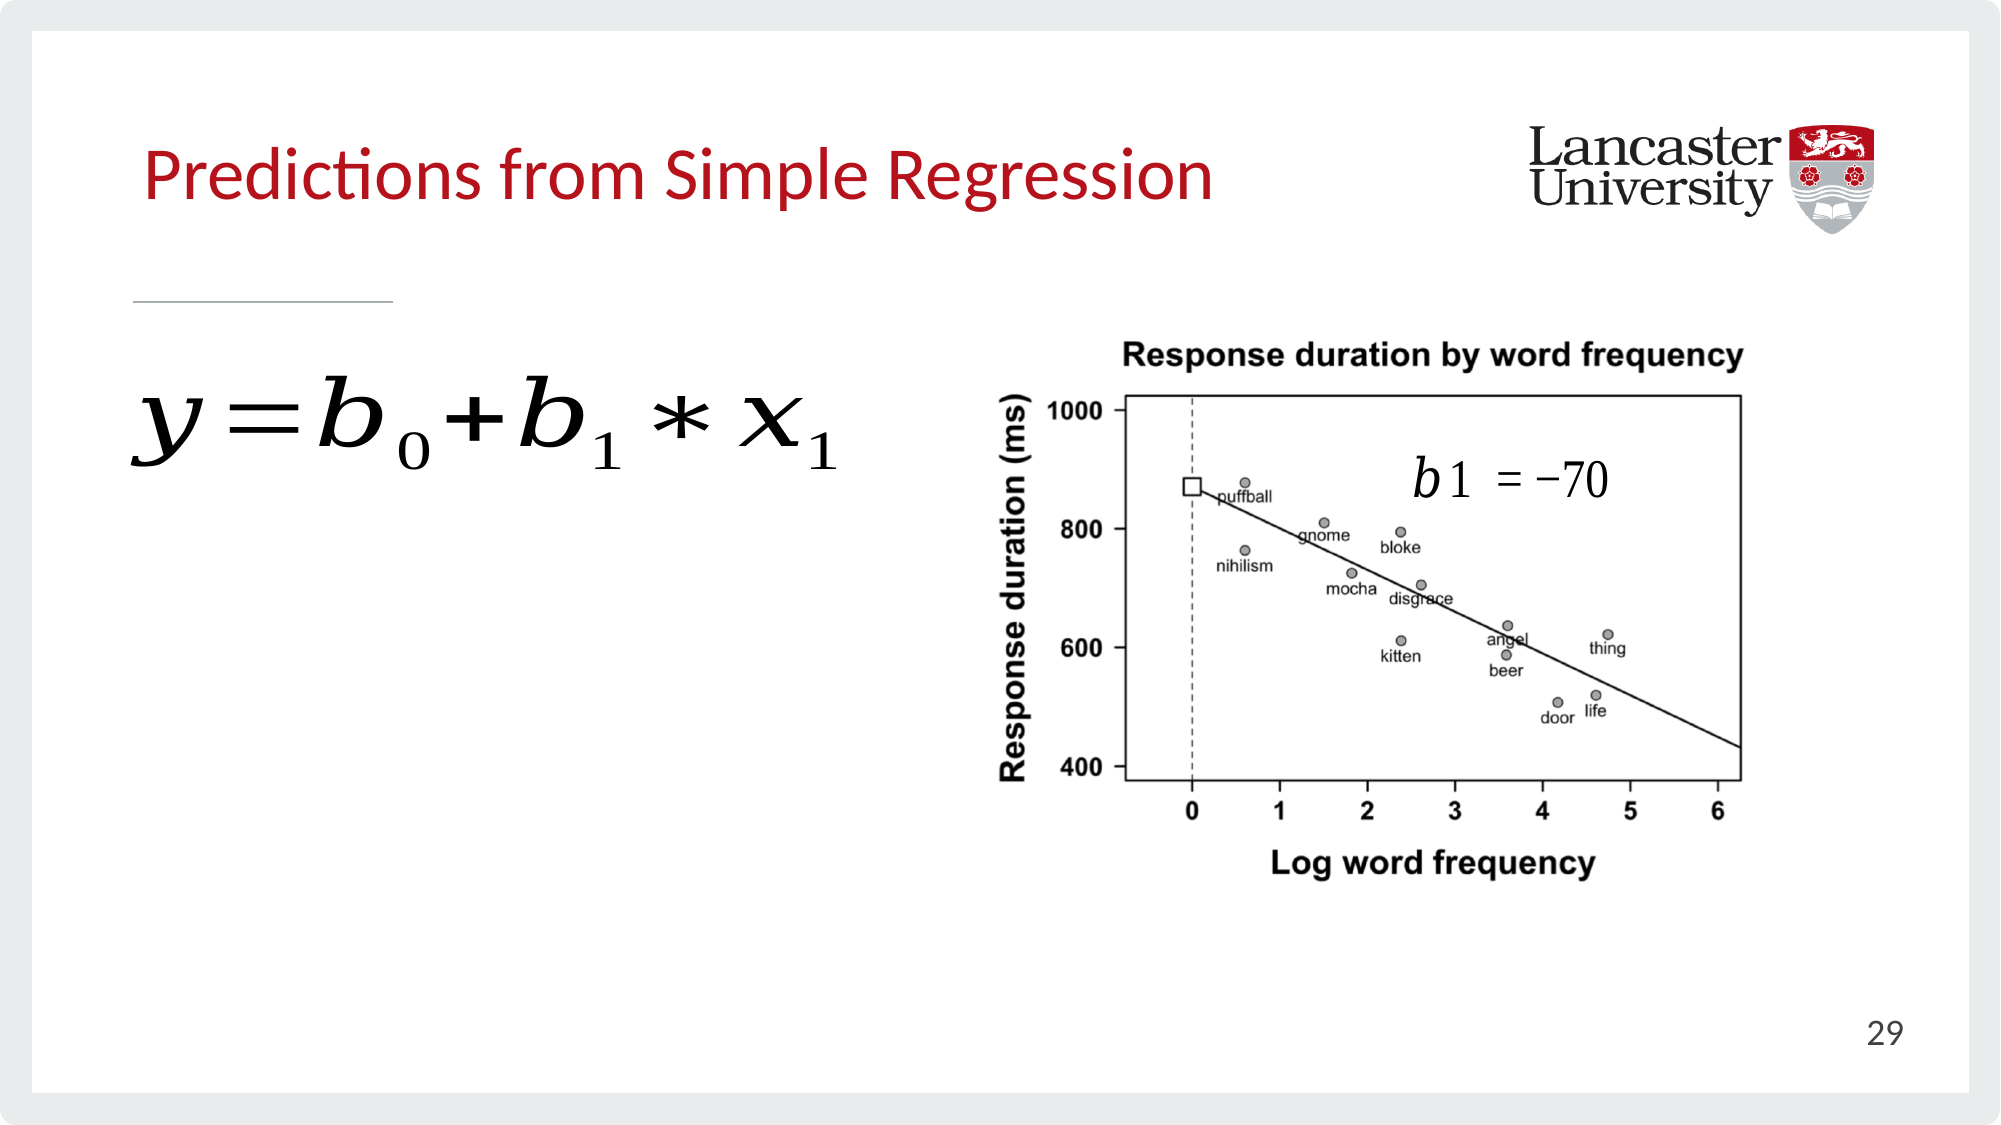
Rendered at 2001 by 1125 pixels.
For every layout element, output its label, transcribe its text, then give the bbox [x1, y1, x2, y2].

title Predictions from Simple Regression [128, 78, 1448, 279]
picture [972, 316, 1794, 894]
slide_number 29 [1468, 1001, 1919, 1061]
